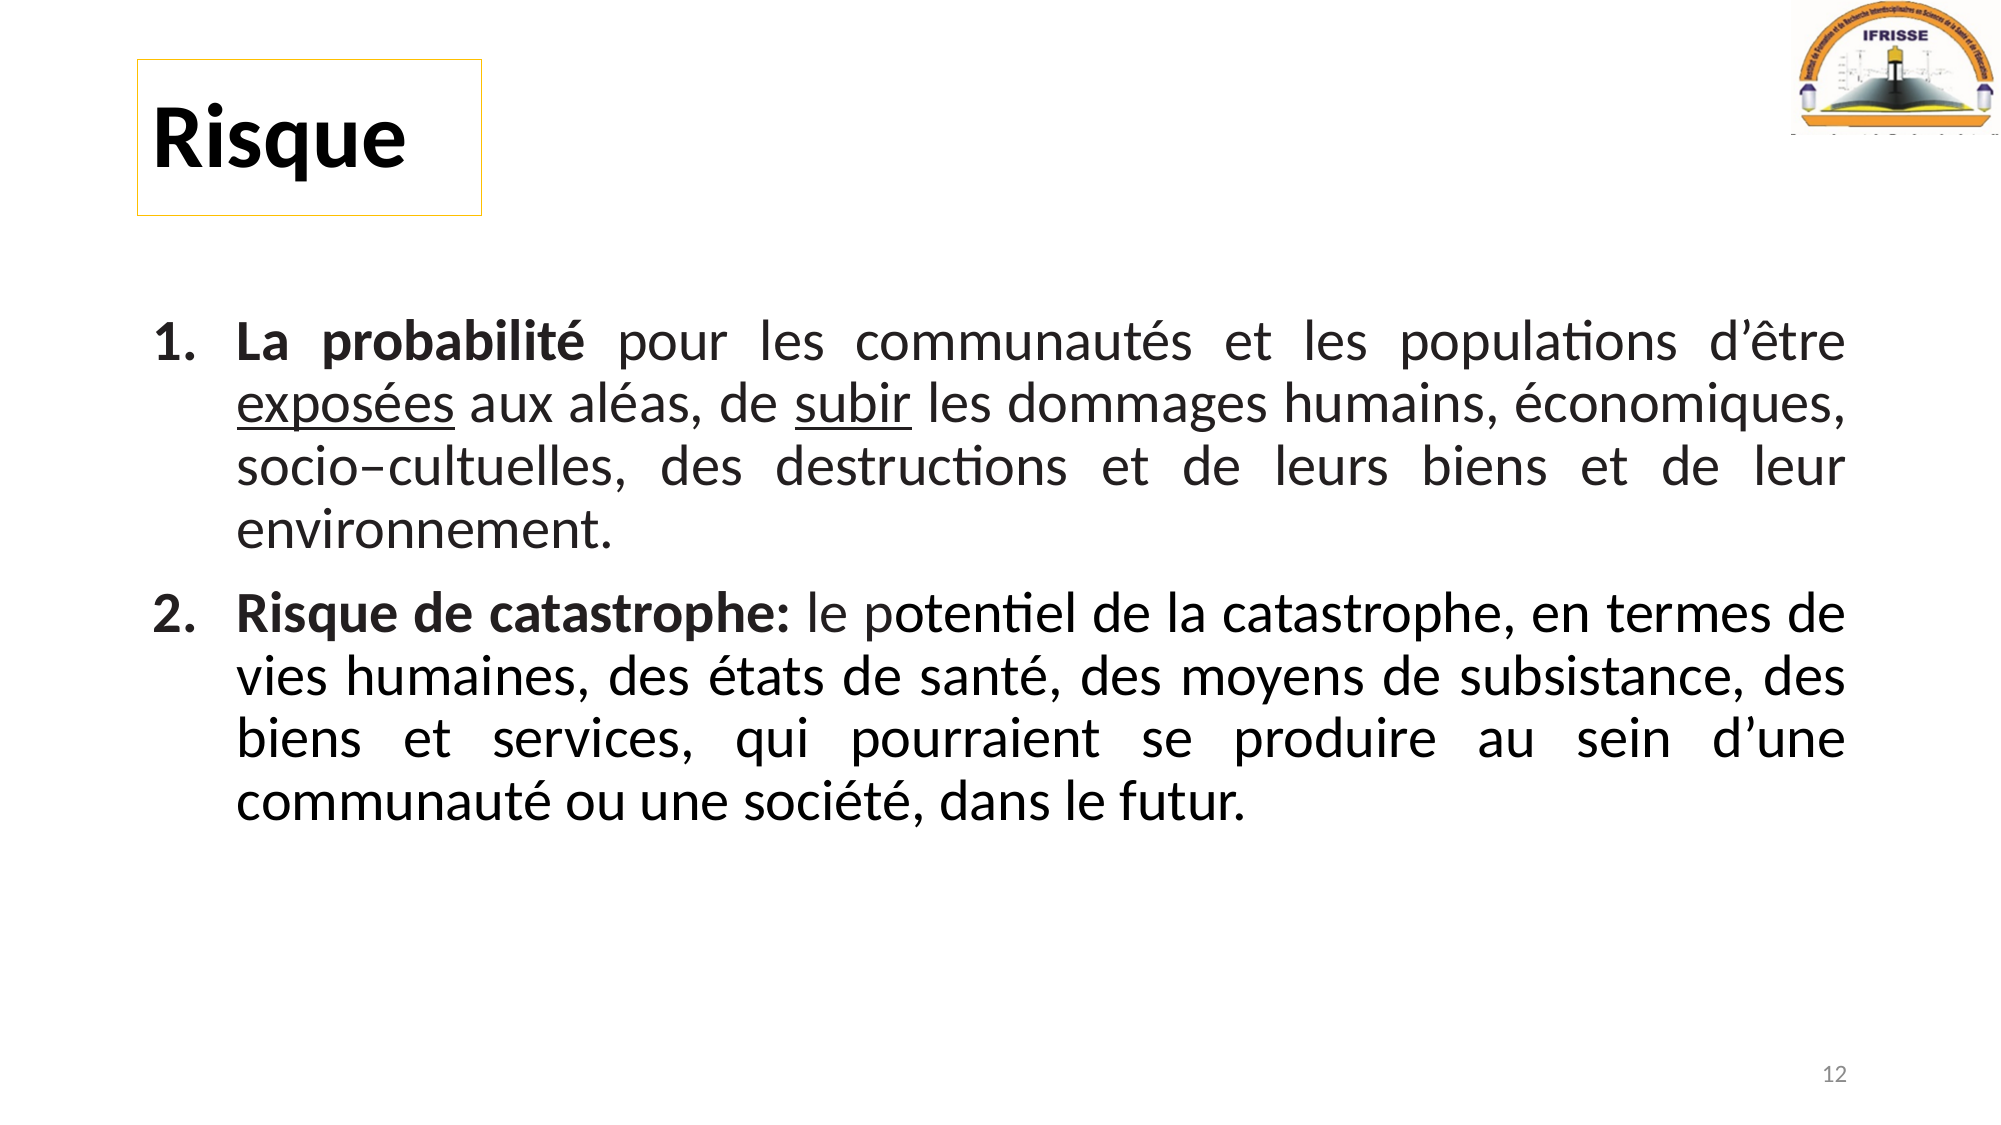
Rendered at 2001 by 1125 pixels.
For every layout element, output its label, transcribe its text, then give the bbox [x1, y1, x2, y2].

list La probabilité pour les communautés et les populations d’être exposées aux aléas, de subir les dommages humains, économiques, socio–cultuelles, des destructions et de leurs biens et de leur environnement. Risque de catastrophe: le potentiel de la catastrophe, en termes de vies humaines, des états de santé, des moyens de subsistance, des biens et services, qui pourraient se produire au sein d’une communauté ou une société, dans le futur. [137, 302, 1863, 855]
slide_number 12 [1412, 1042, 1863, 1103]
picture [1791, 0, 2000, 135]
title Risque [137, 59, 482, 216]
